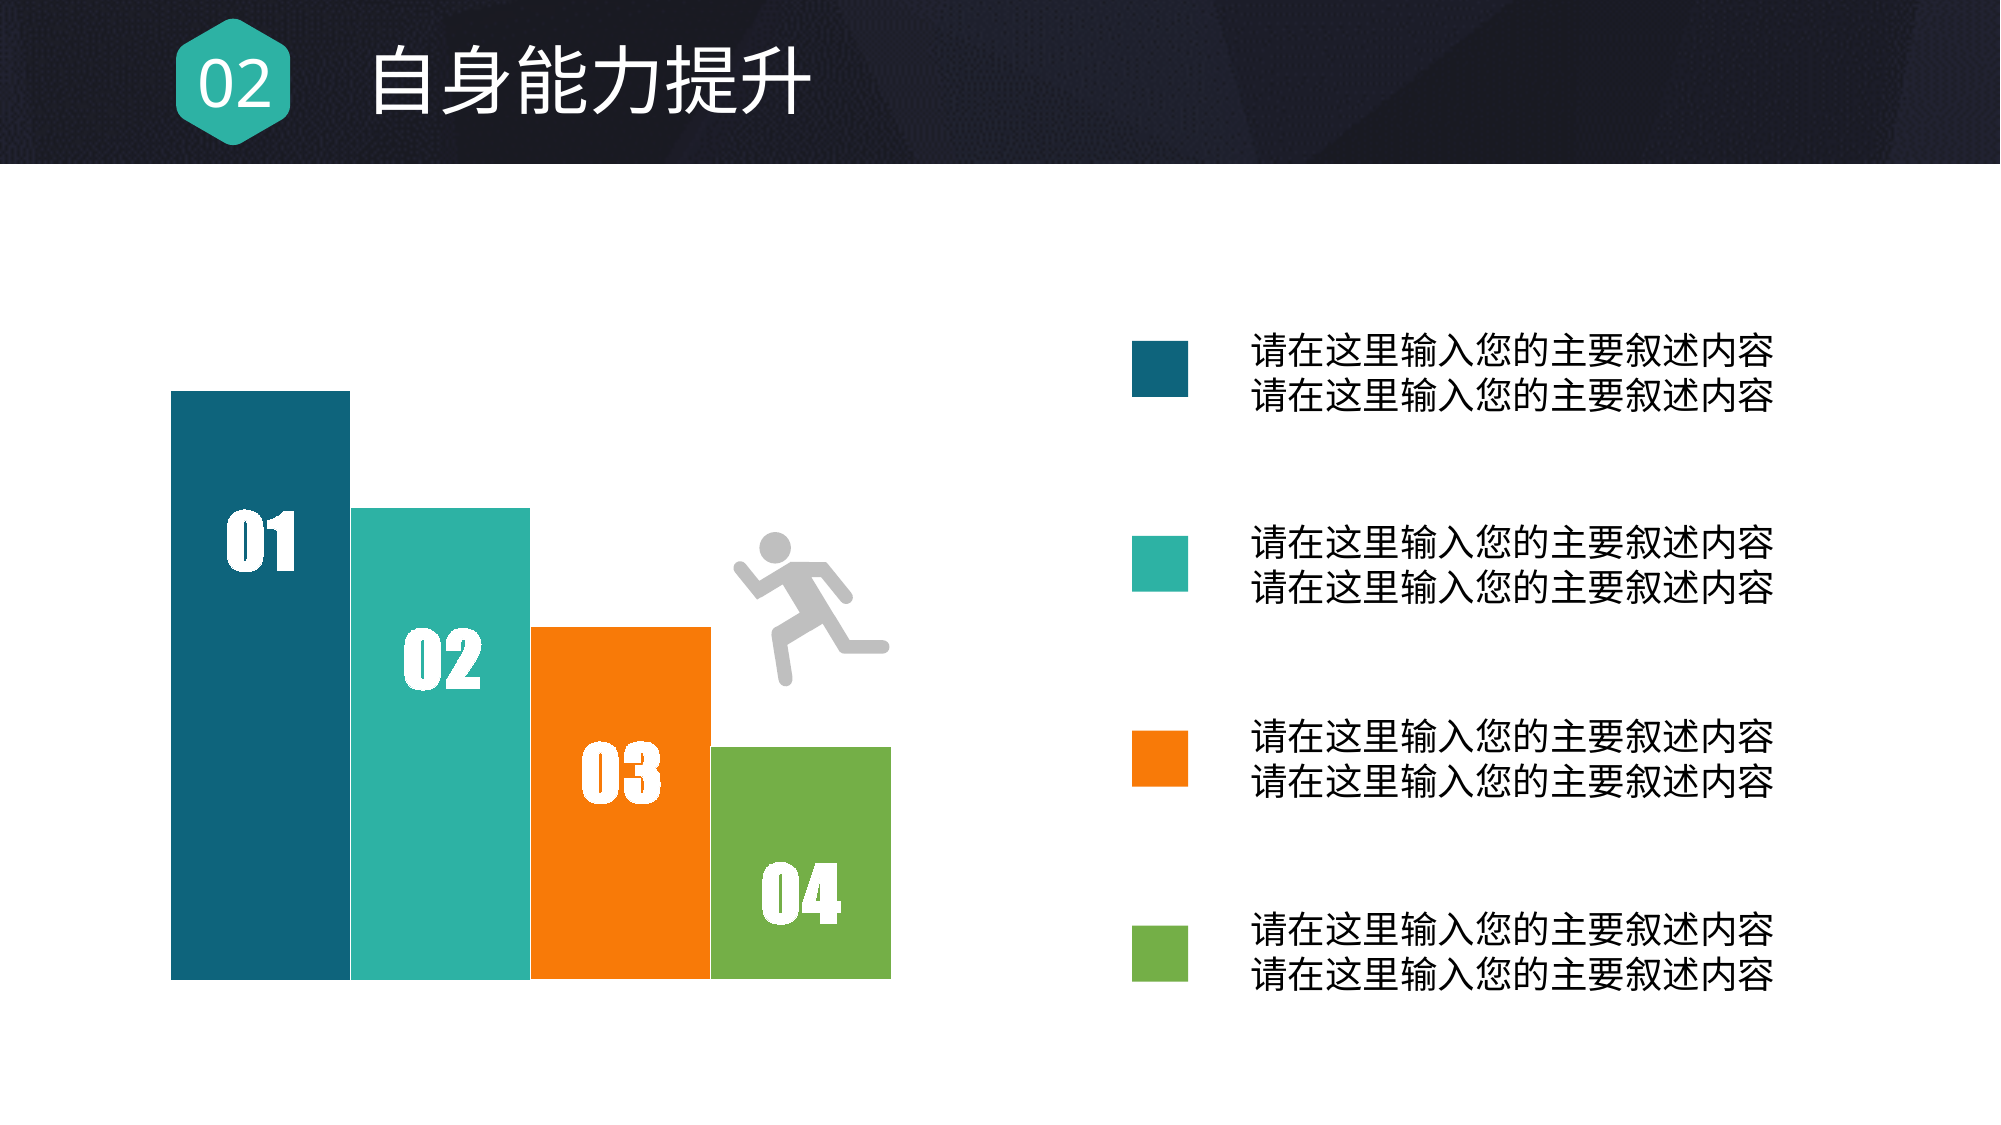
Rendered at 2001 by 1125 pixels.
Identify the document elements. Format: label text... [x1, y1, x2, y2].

text_box [1131, 535, 1189, 593]
text_box 请在这里输入您的主要叙述内容 请在这里输入您的主要叙述内容 [1235, 319, 1791, 469]
text_box [1131, 340, 1189, 398]
picture [0, 0, 2000, 164]
text_box 请在这里输入您的主要叙述内容 请在这里输入您的主要叙述内容 [1235, 705, 1791, 855]
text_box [742, 531, 856, 700]
text_box [1131, 925, 1189, 983]
text_box [710, 746, 892, 980]
text_box [530, 626, 712, 980]
text_box 请在这里输入您的主要叙述内容 请在这里输入您的主要叙述内容 [1235, 511, 1791, 662]
text_box [170, 390, 351, 981]
text_box 请在这里输入您的主要叙述内容 请在这里输入您的主要叙述内容 [1235, 898, 1791, 1049]
text_box [350, 507, 531, 981]
text_box [1131, 730, 1189, 788]
